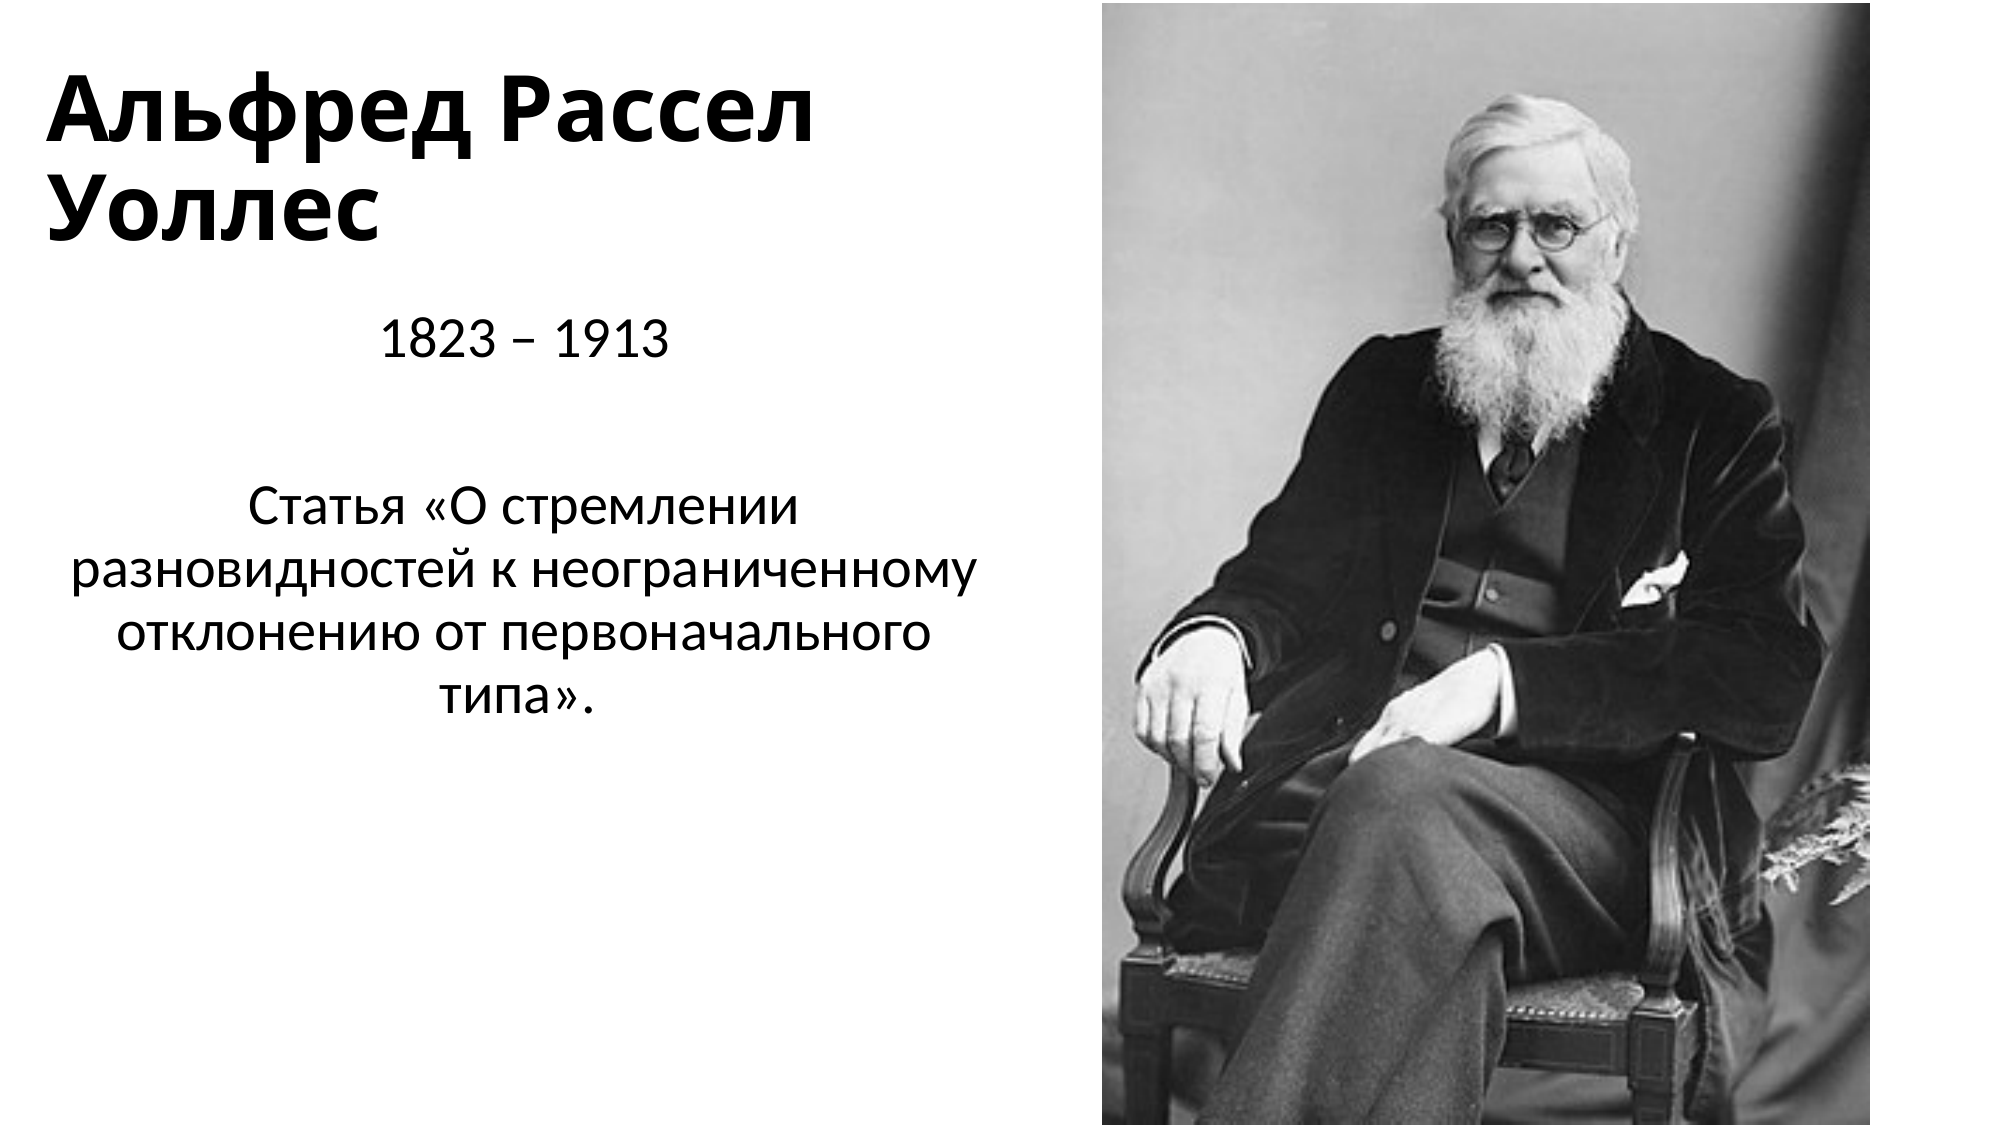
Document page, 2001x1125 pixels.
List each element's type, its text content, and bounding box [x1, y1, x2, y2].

list 1823 – 1913 Статья «О стремлении разновидностей к неограниченному отклонению от первоначального типа». [31, 299, 1018, 1014]
picture [1102, 3, 1870, 1125]
title Альфред Рассел Уоллес [31, 52, 999, 270]
